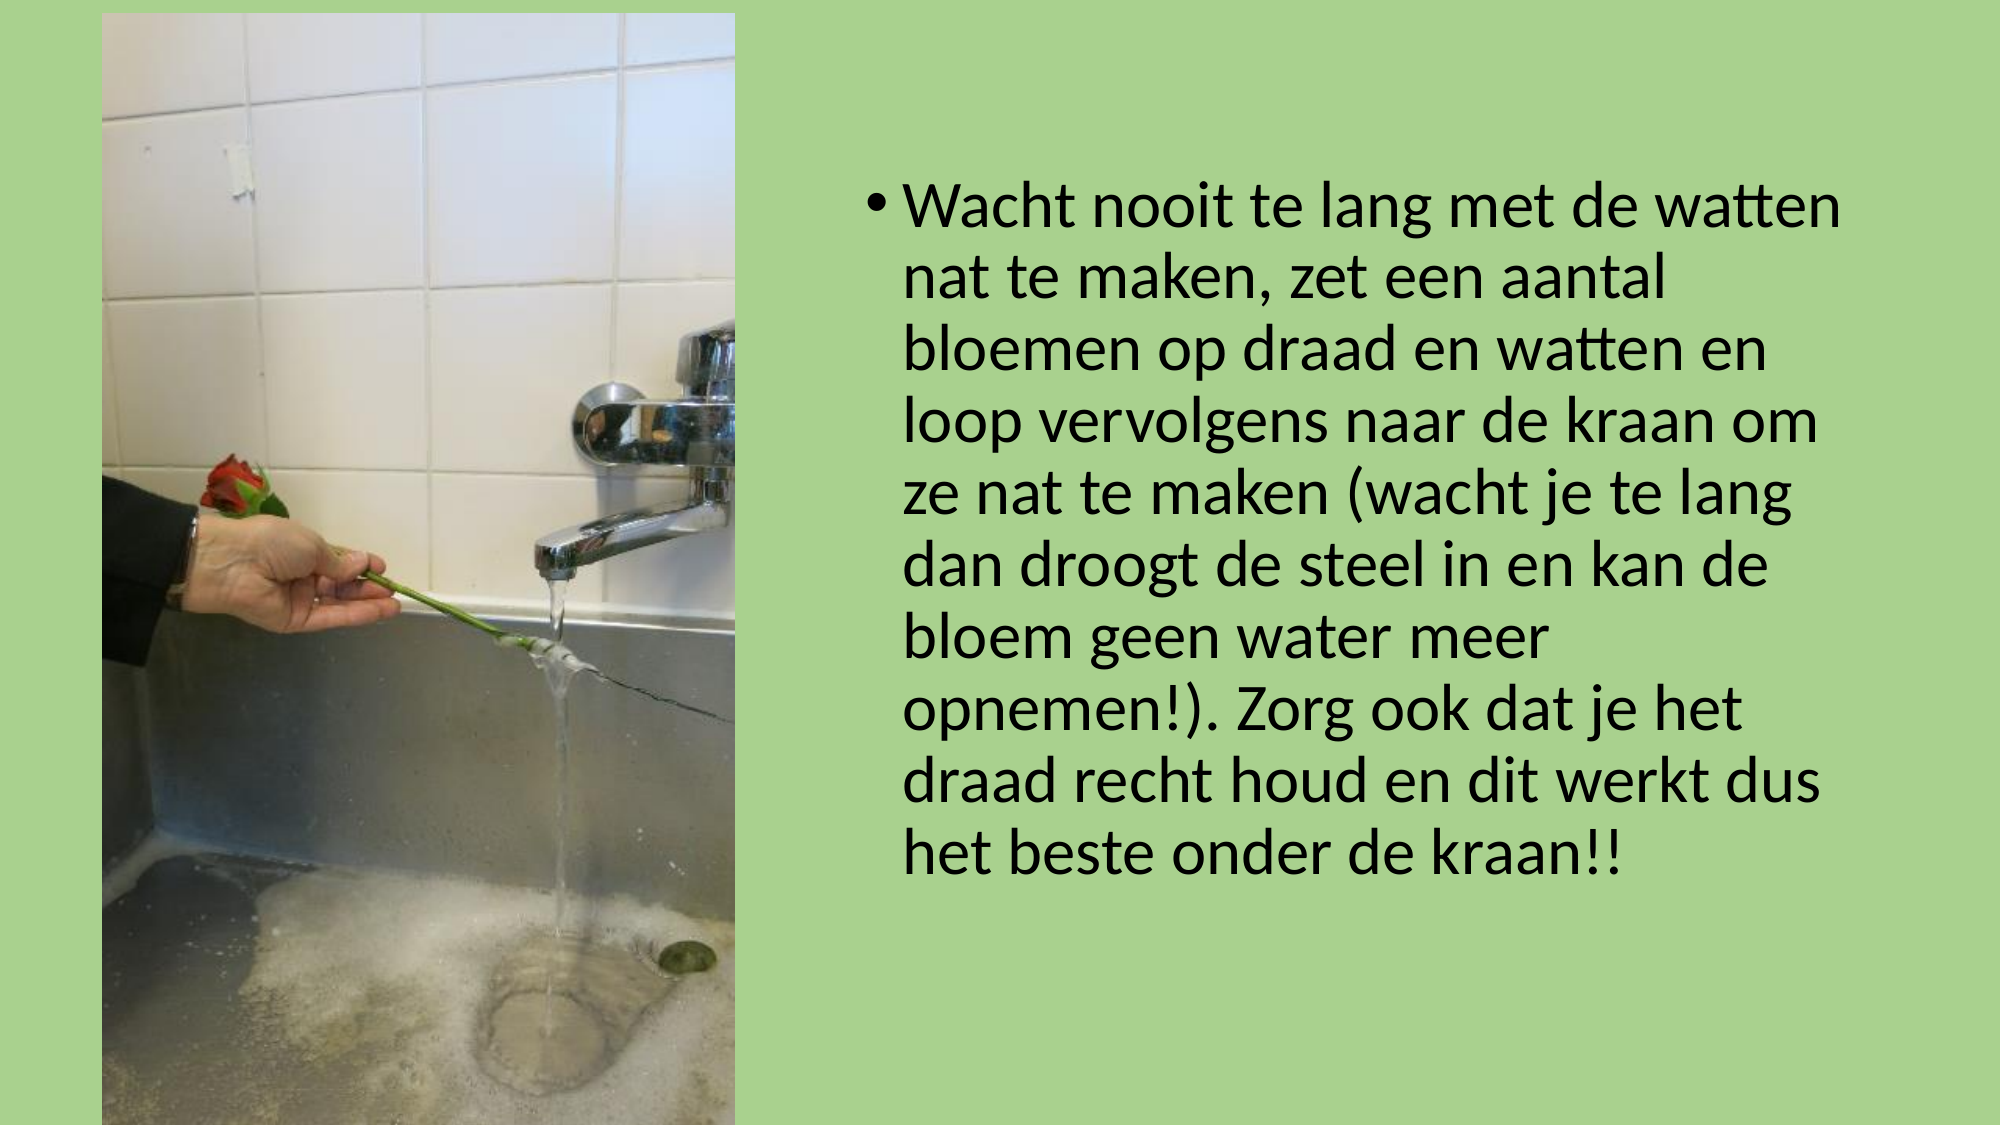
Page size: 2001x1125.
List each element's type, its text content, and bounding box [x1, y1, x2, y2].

picture [102, 13, 735, 1125]
list Wacht nooit te lang met de watten nat te maken, zet een aantal bloemen op draad en watten en loop vervolgens naar de kraan om ze nat te maken (wacht je te lang dan droogt de steel in en kan de bloem geen water meer opnemen!). Zorg ook dat je het draad recht houd en dit werkt dus het beste onder de kraan!! [850, 161, 1863, 962]
